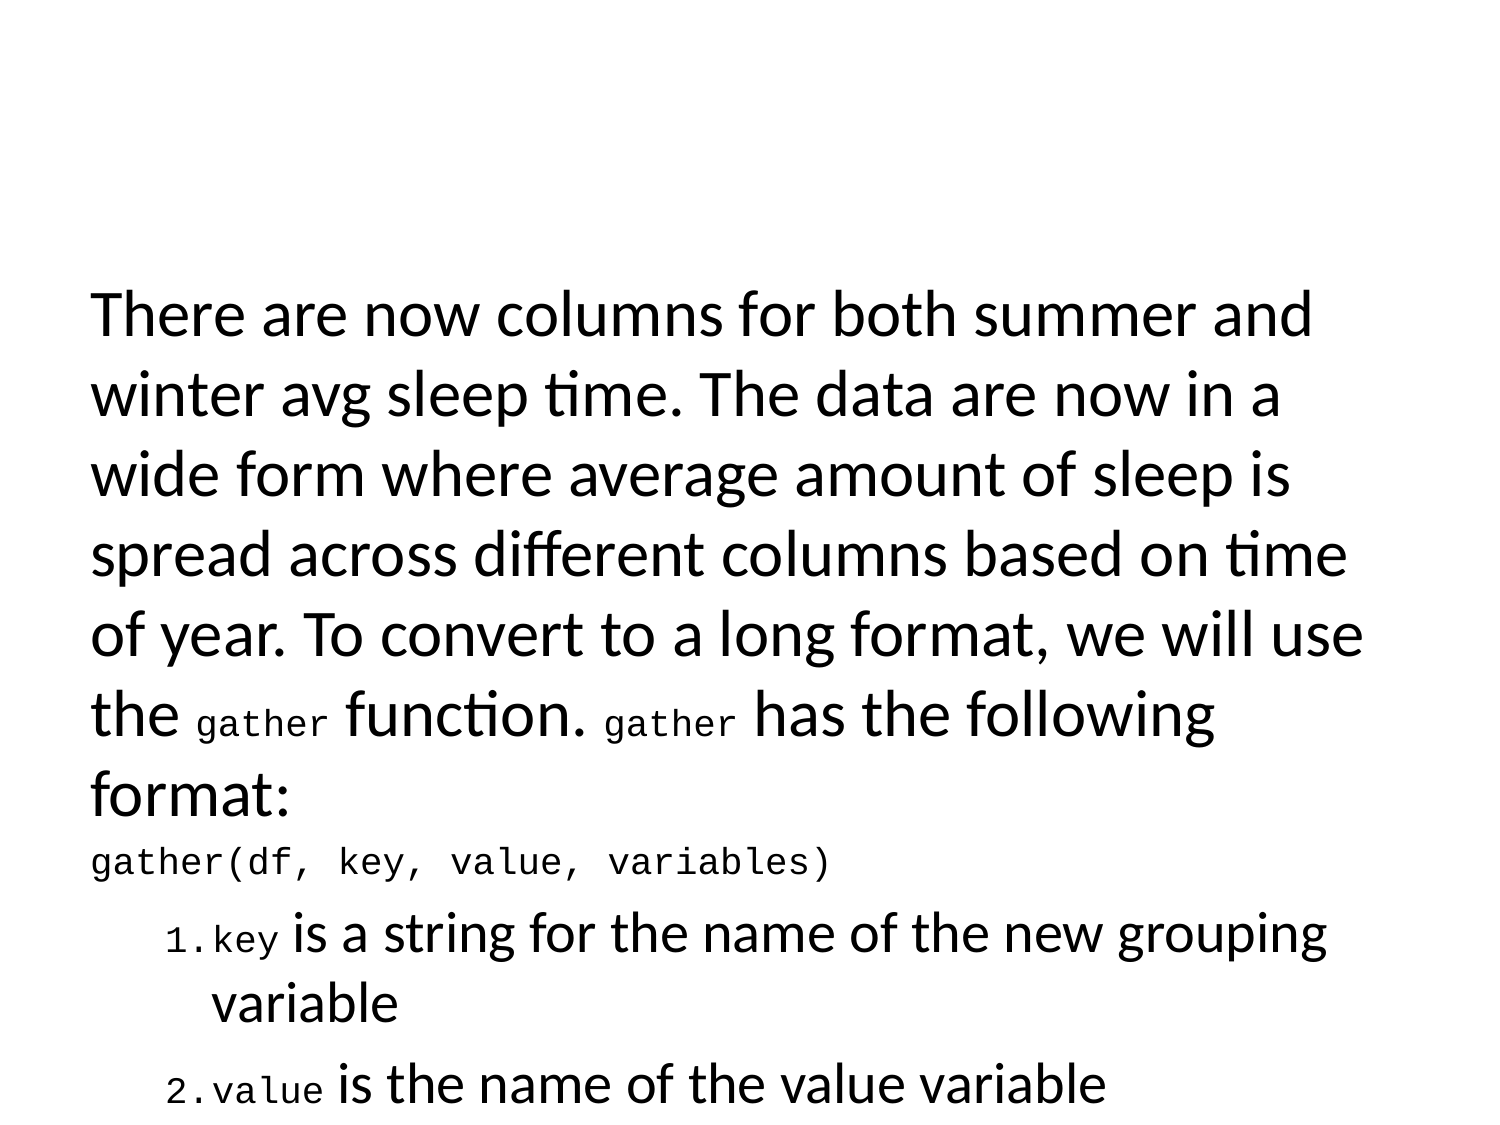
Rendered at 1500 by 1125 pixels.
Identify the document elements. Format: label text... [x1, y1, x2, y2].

list There are now columns for both summer and winter avg sleep time. The data are now in a wide form where average amount of sleep is spread across different columns based on time of year. To convert to a long format, we will use the gather function. gather has the following format: gather(df, key, value, variables) key is a string for the name of the new grouping variable value is the name of the value variable variables are current columns that are going to be gathered mouse.df.g <- gather(mouse.df, key = "season", value = "avg.sleep", summer, winter) [75, 262, 1425, 1005]
